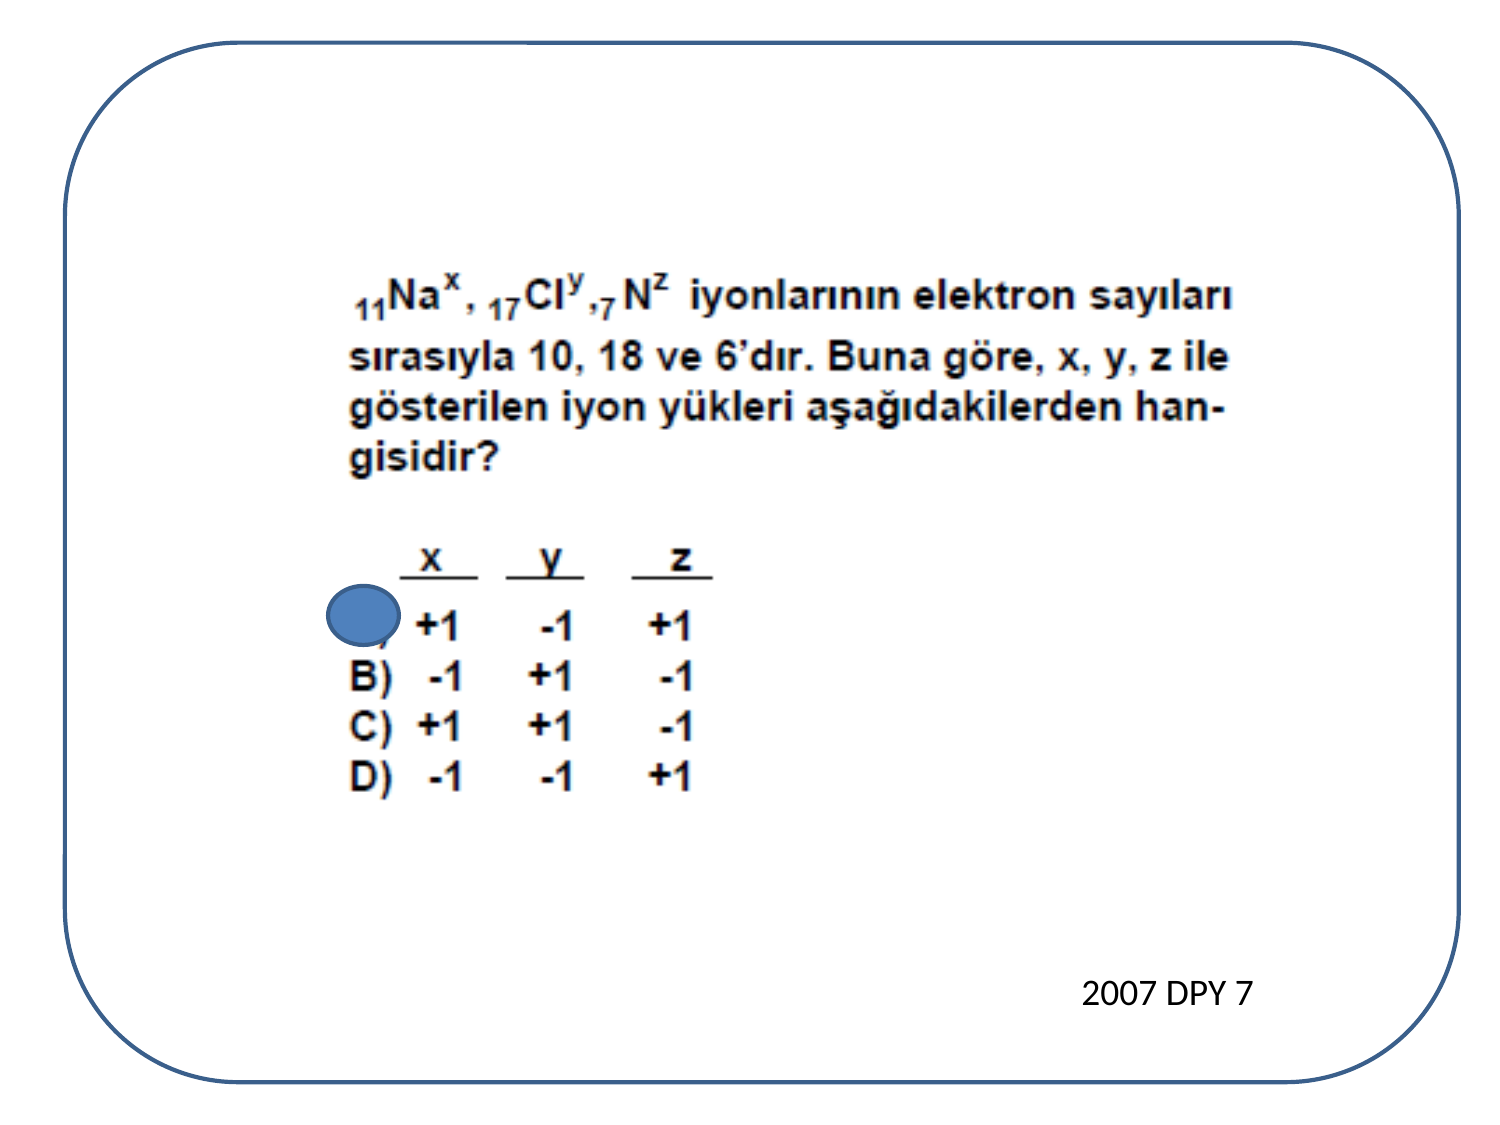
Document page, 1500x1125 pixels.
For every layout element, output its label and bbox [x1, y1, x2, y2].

picture [327, 245, 1278, 817]
text_box [62, 40, 1461, 1085]
